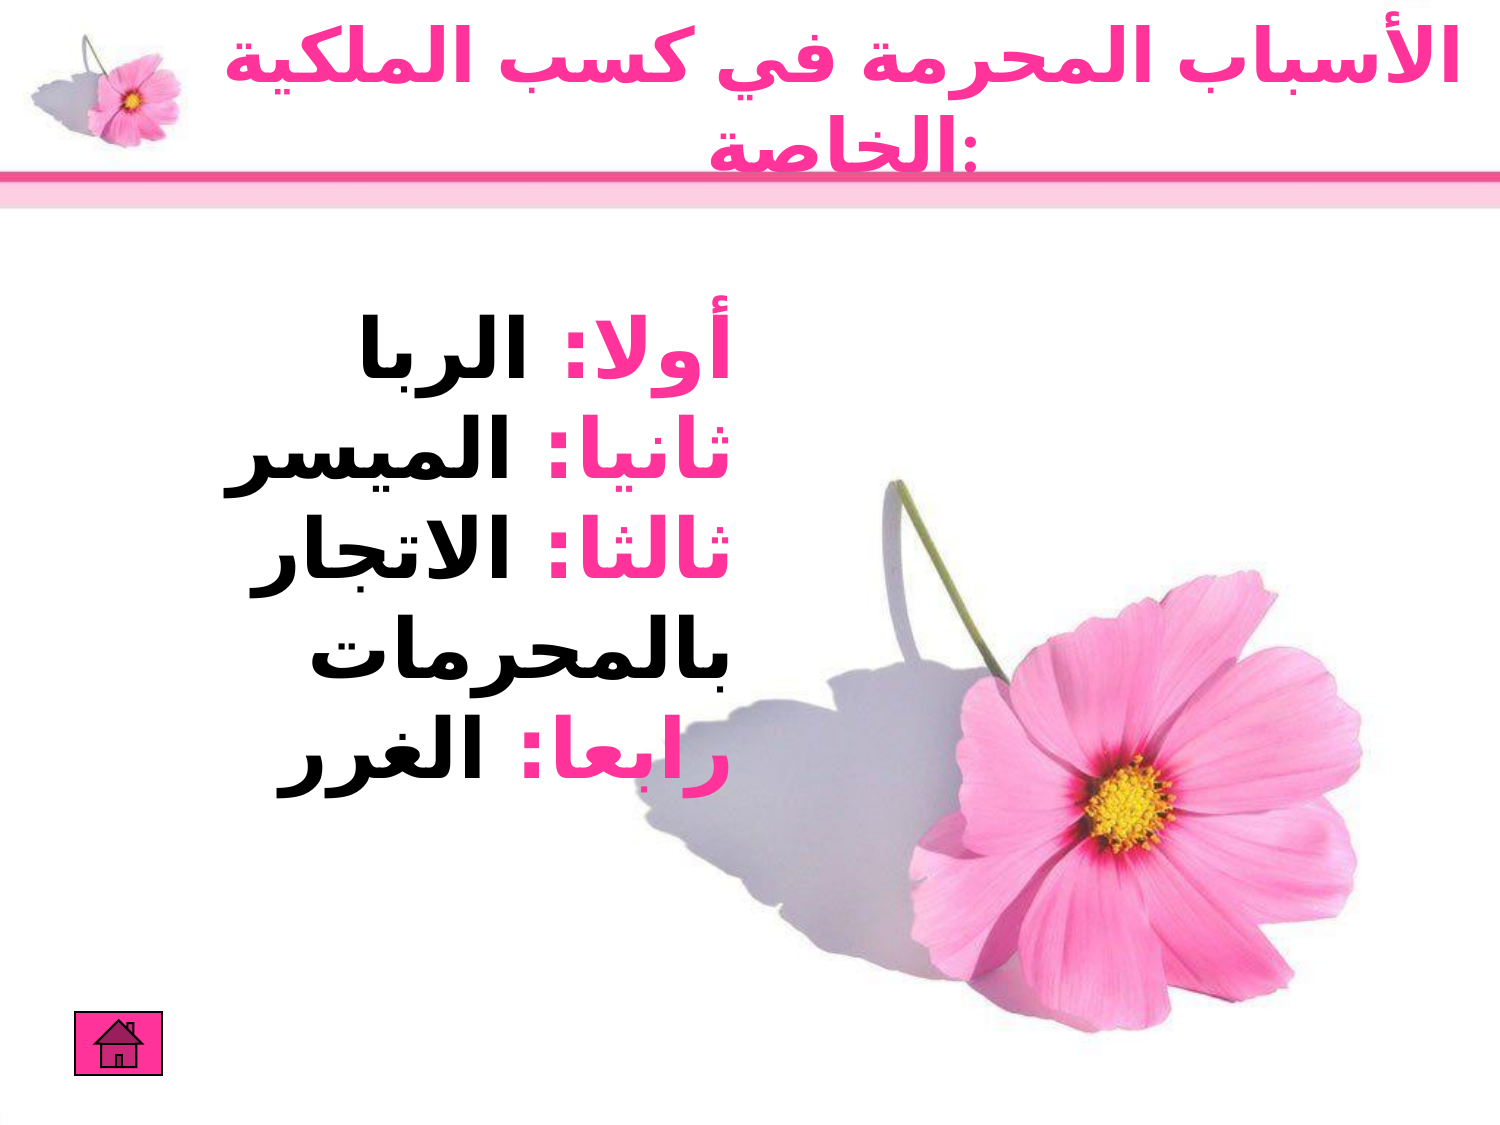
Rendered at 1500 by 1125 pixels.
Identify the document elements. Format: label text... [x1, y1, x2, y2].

picture [0, 0, 1500, 1125]
text_box الأسباب المحرمة في كسب الملكية الخاصة: [187, 0, 1500, 195]
text_box أولا: الربا ثانيا: الميسر ثالثا: الاتجار بالمحرمات رابعا: الغرر [62, 287, 750, 848]
text_box [74, 1012, 163, 1075]
